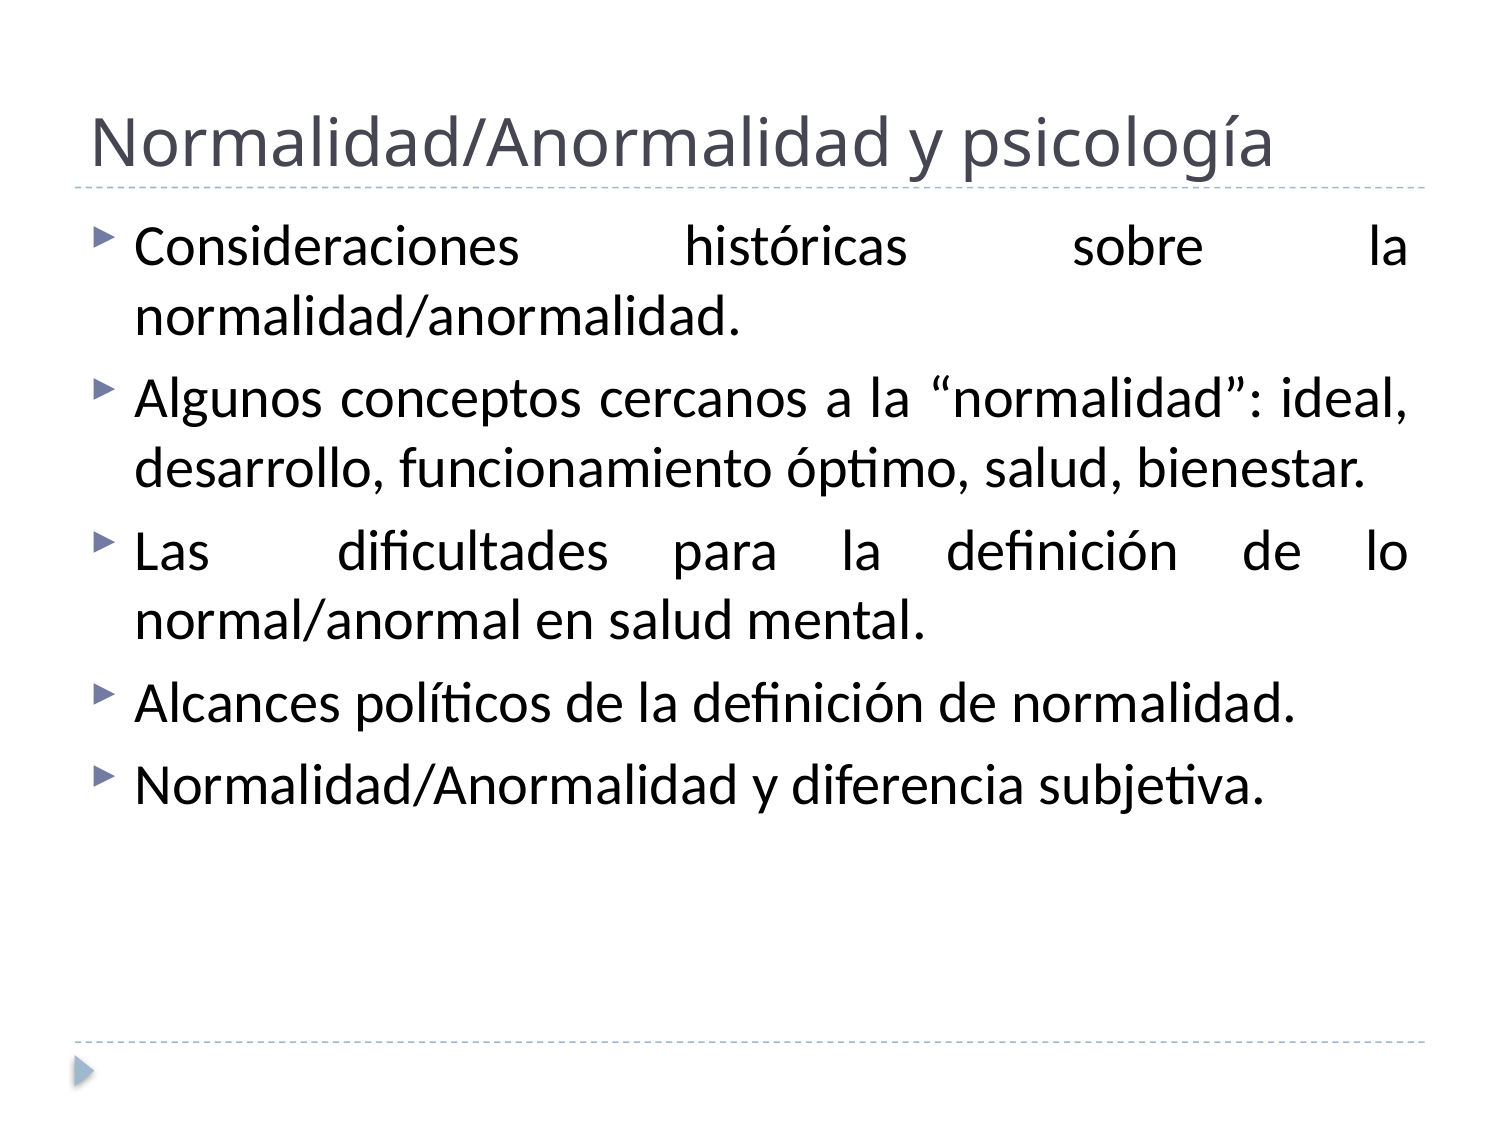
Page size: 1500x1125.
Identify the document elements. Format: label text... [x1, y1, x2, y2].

title Normalidad/Anormalidad y psicología [75, 24, 1425, 188]
list Consideraciones históricas sobre la normalidad/anormalidad. Algunos conceptos cercanos a la “normalidad”: ideal, desarrollo, funcionamiento óptimo, salud, bienestar. Las dificultades para la definición de lo normal/anormal en salud mental. Alcances políticos de la definición de normalidad. Normalidad/Anormalidad y diferencia subjetiva. [75, 200, 1425, 1010]
